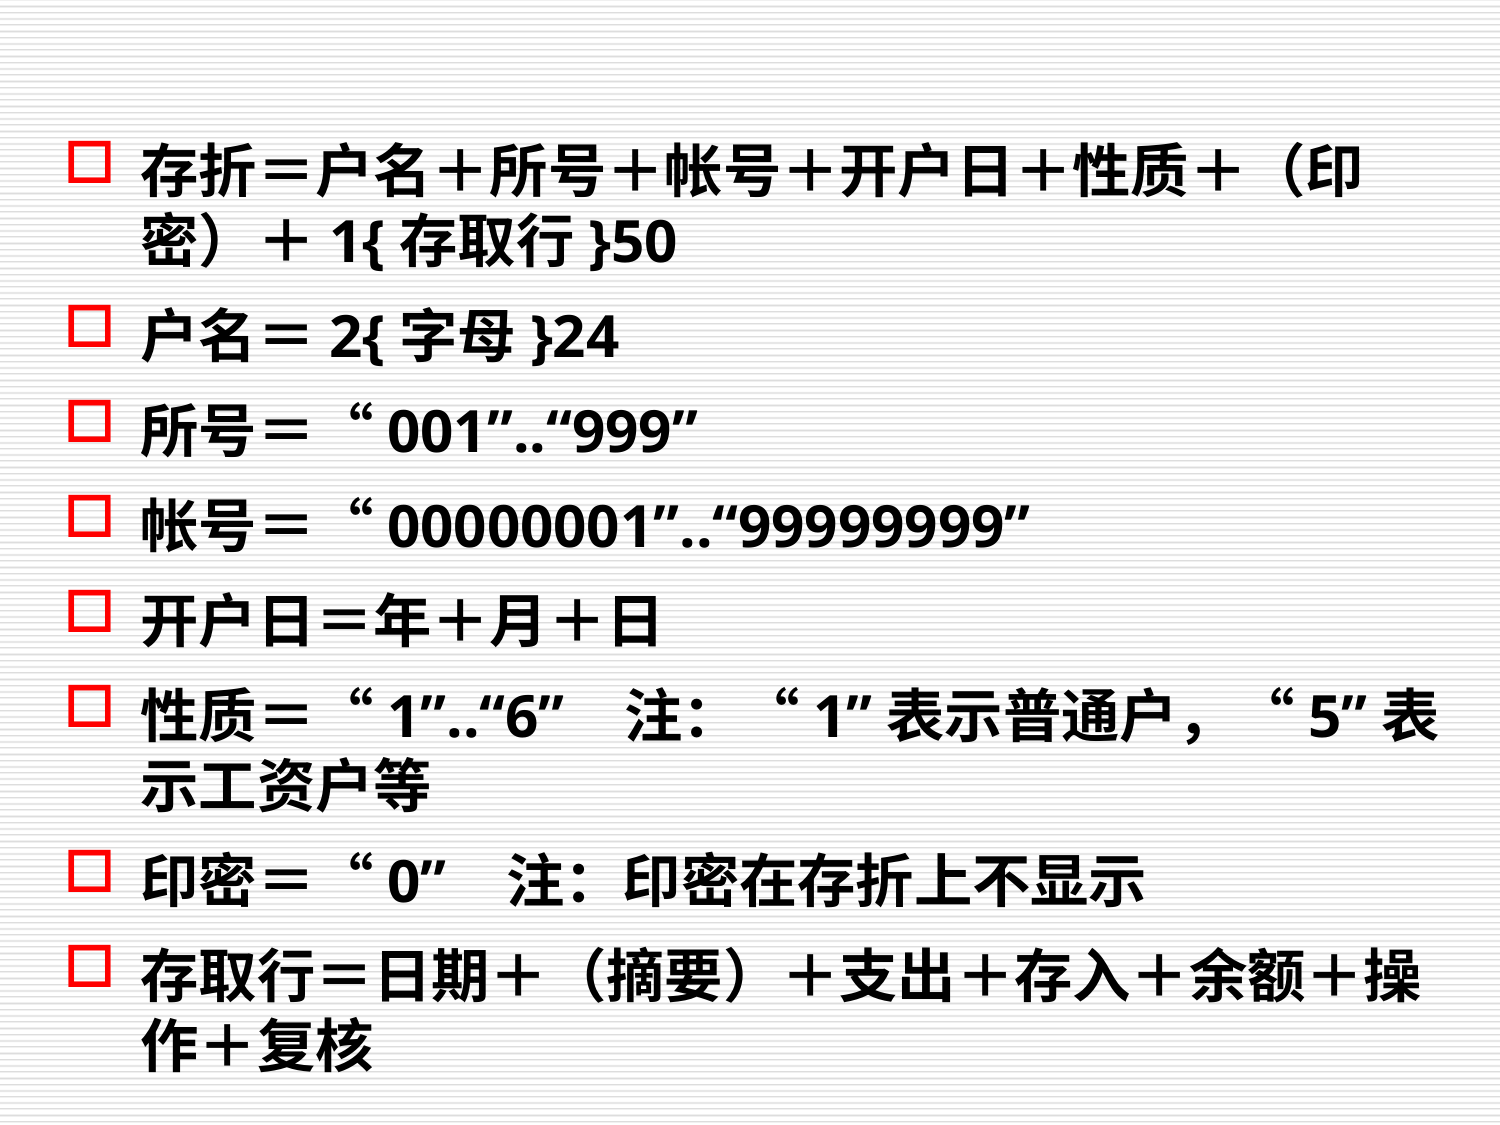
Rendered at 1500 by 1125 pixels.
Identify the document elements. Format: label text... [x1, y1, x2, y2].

picture [0, 0, 1500, 1125]
text_box 存折＝户名＋所号＋帐号＋开户日＋性质＋（印密）＋1{存取行}50 户名＝2{字母}24 所号＝“001”..“999” 帐号＝“00000001”..“99999999” 开户日＝年＋月＋日 性质＝“1”..“6” 注：“1”表示普通户，“5”表示工资户等 印密＝“0” 注：印密在存折上不显示 存取行＝日期＋（摘要）＋支出＋存入＋余额＋操作＋复核 [48, 126, 1459, 1072]
